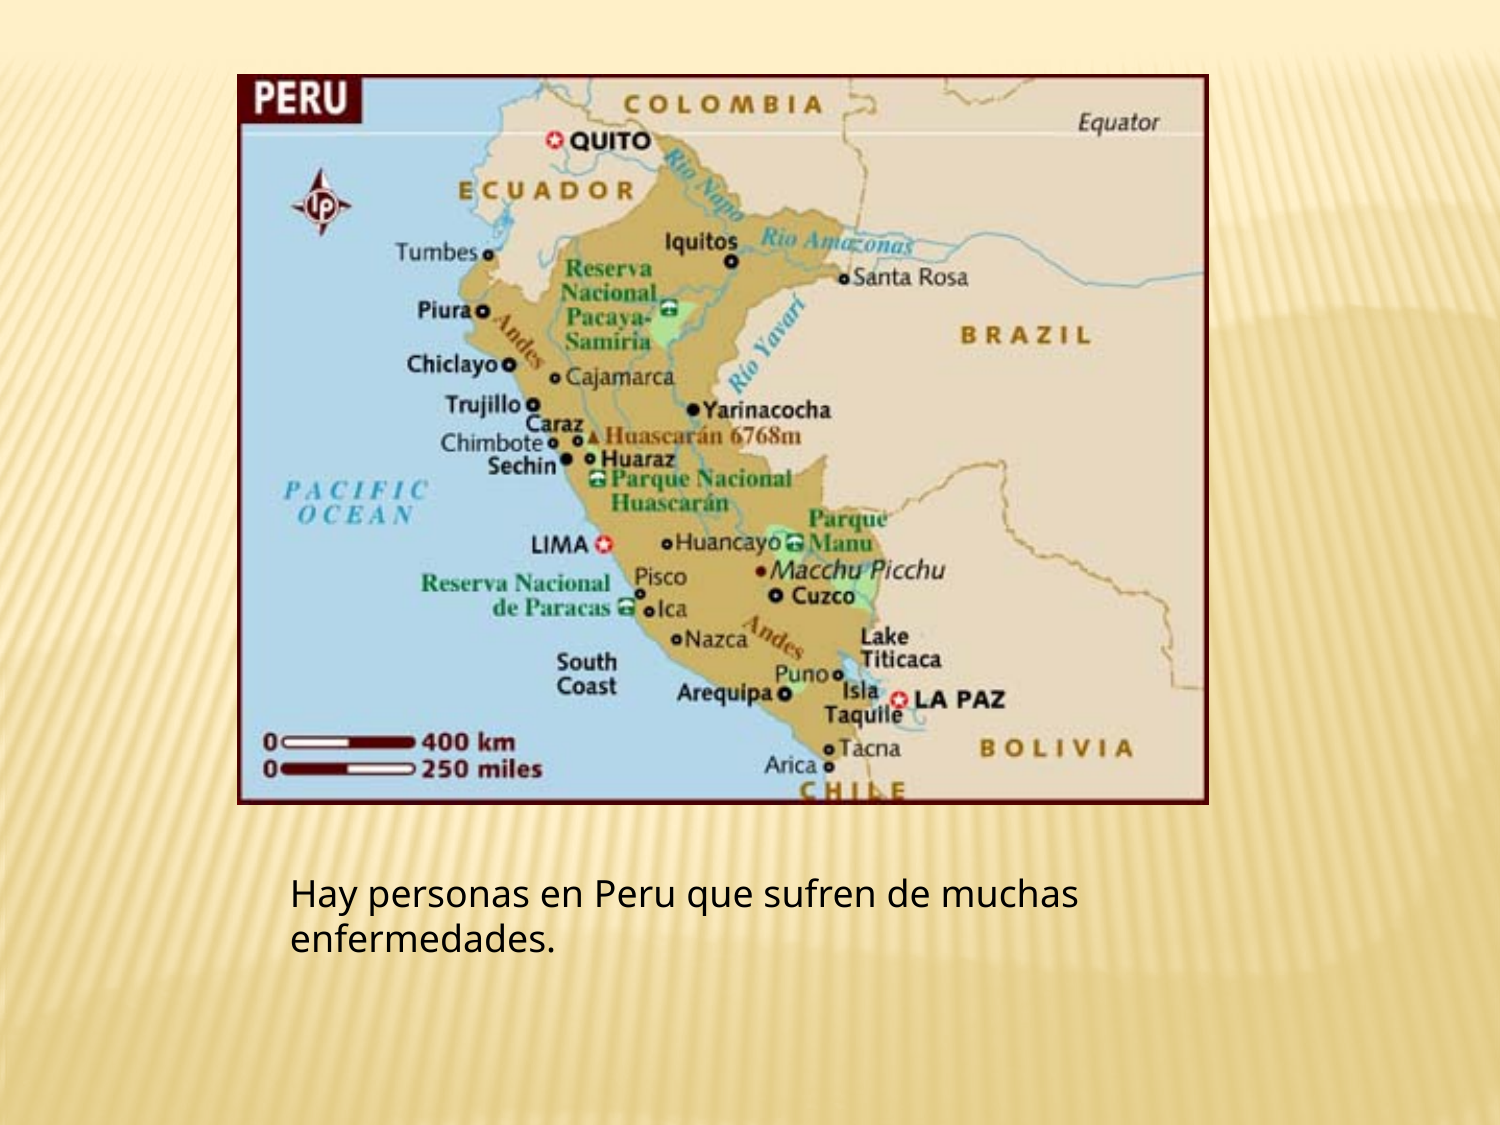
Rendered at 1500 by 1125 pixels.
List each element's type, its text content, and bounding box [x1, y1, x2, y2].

text_box Hay personas en Peru que sufren de muchas enfermedades. [274, 862, 1188, 968]
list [237, 74, 1209, 805]
